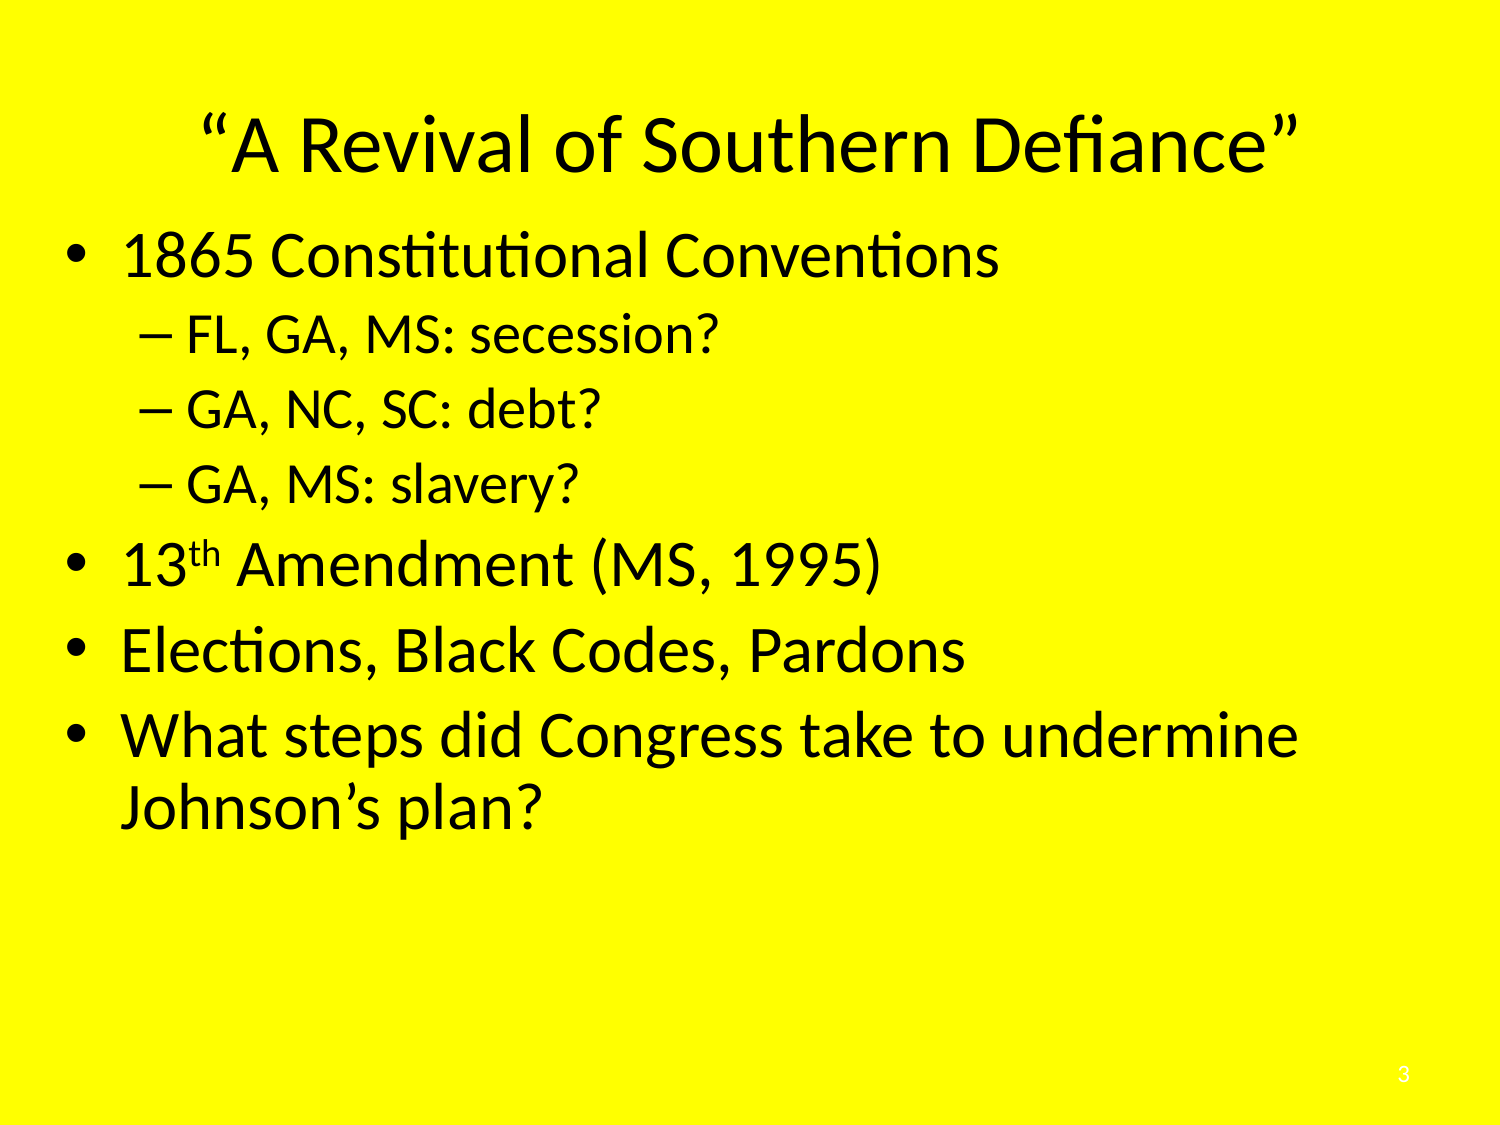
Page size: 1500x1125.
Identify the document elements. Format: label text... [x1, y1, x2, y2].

title “A Revival of Southern Defiance” [75, 45, 1425, 212]
list 1865 Constitutional Conventions FL, GA, MS: secession? GA, NC, SC: debt? GA, MS: slavery? 13th Amendment (MS, 1995) Elections, Black Codes, Pardons What steps did Congress take to undermine Johnson’s plan? [49, 212, 1451, 1001]
slide_number 3 [1074, 1042, 1425, 1103]
